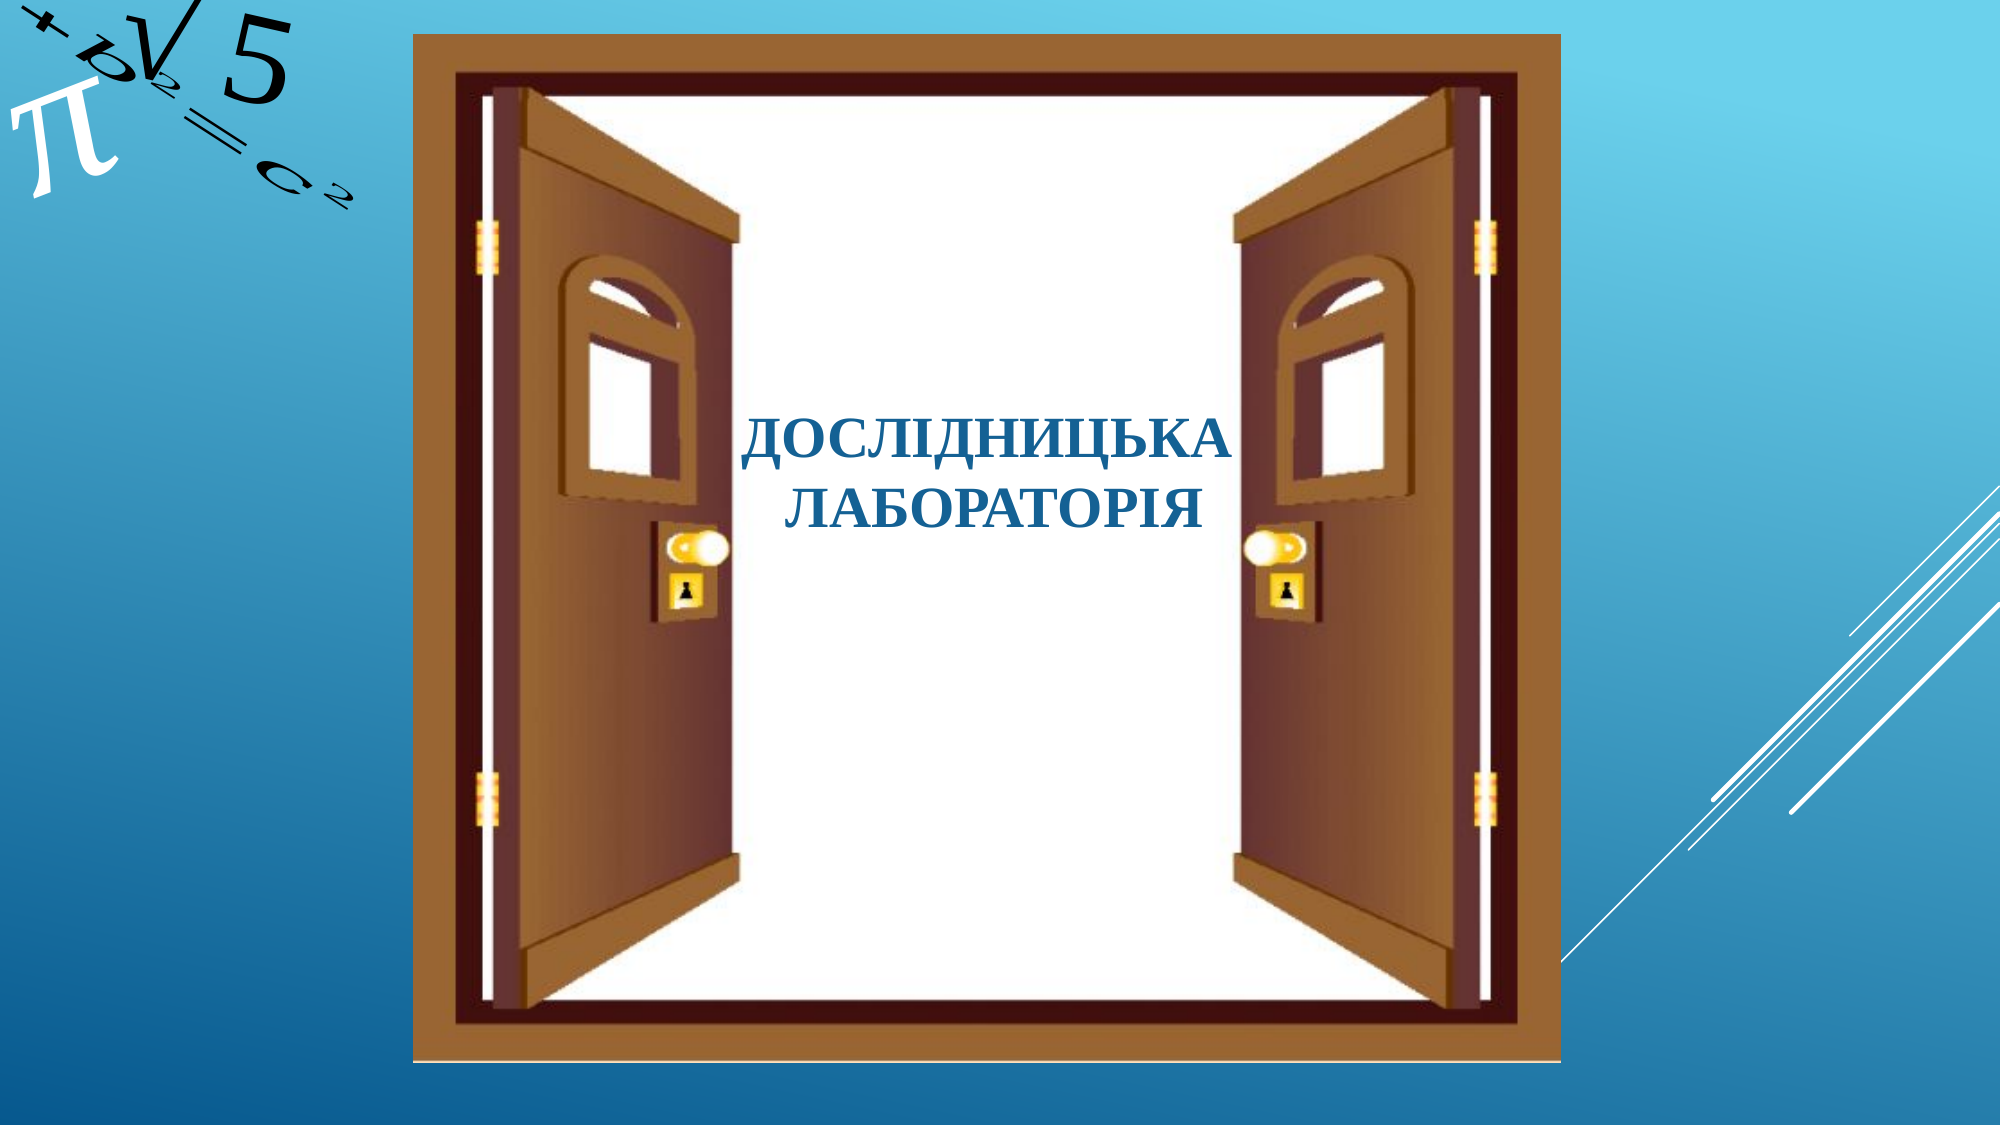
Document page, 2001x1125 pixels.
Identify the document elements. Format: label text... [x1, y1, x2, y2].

text_box π [0, 0, 126, 249]
picture [413, 34, 1561, 1064]
